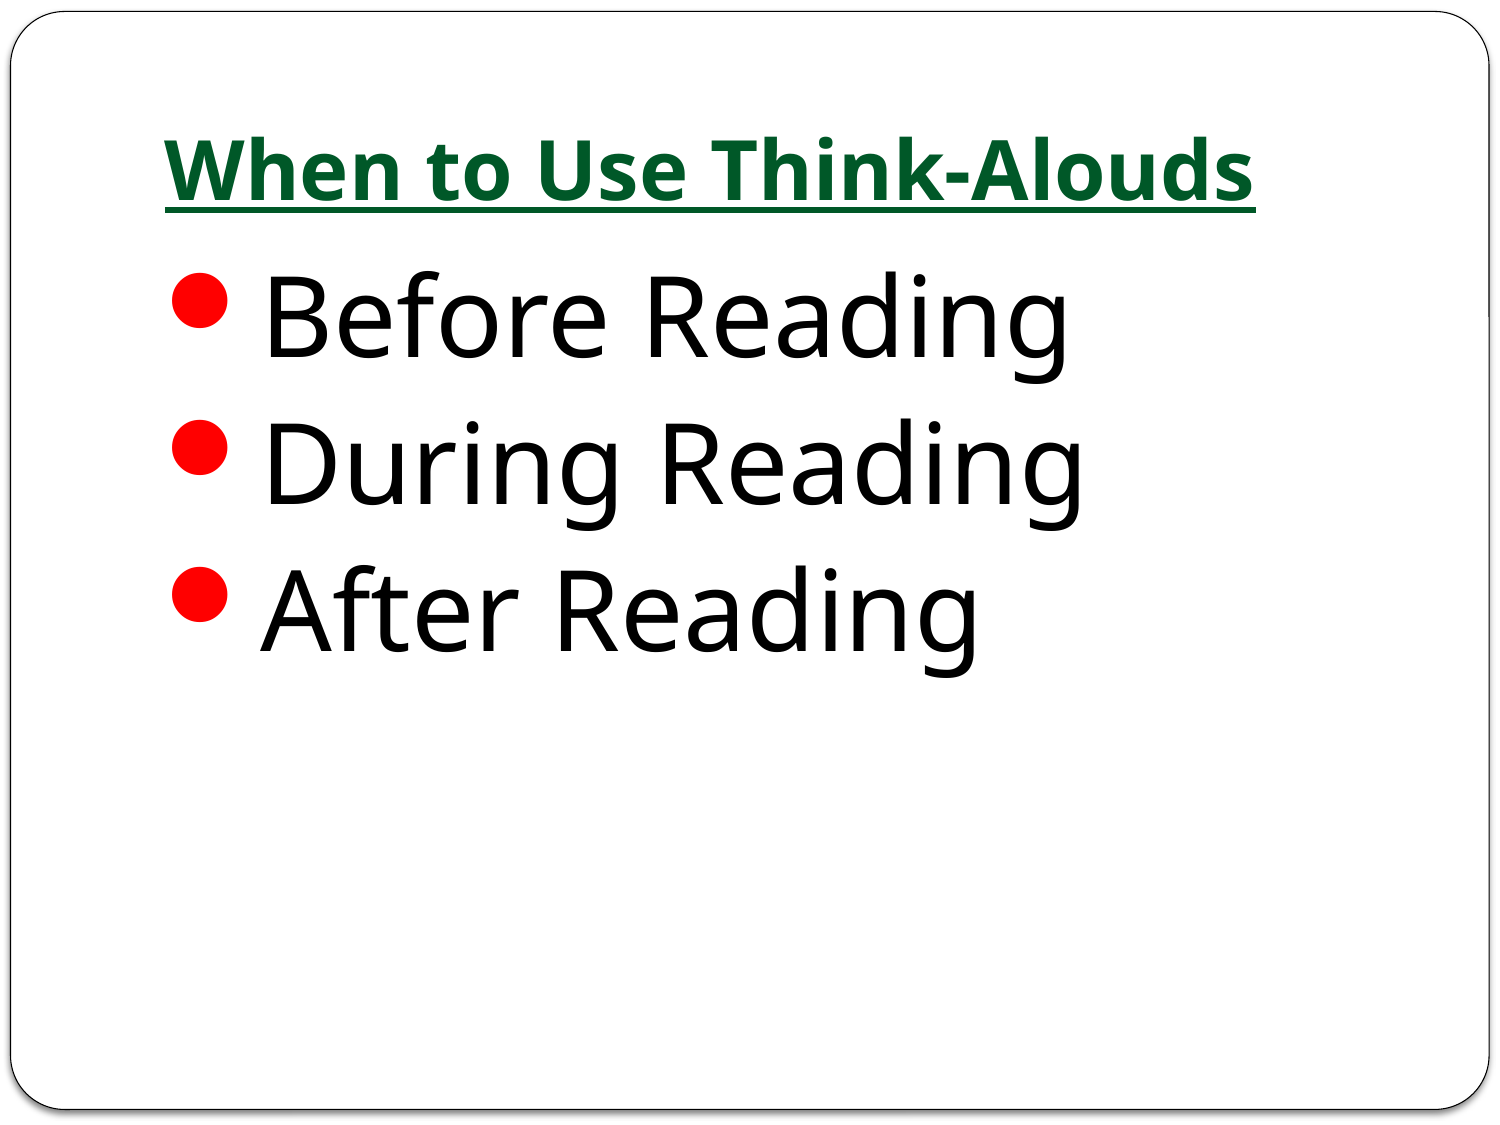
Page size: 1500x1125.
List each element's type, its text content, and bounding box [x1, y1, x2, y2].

title When to Use Think-Alouds [150, 45, 1425, 233]
list Before Reading During Reading After Reading [150, 237, 1425, 988]
